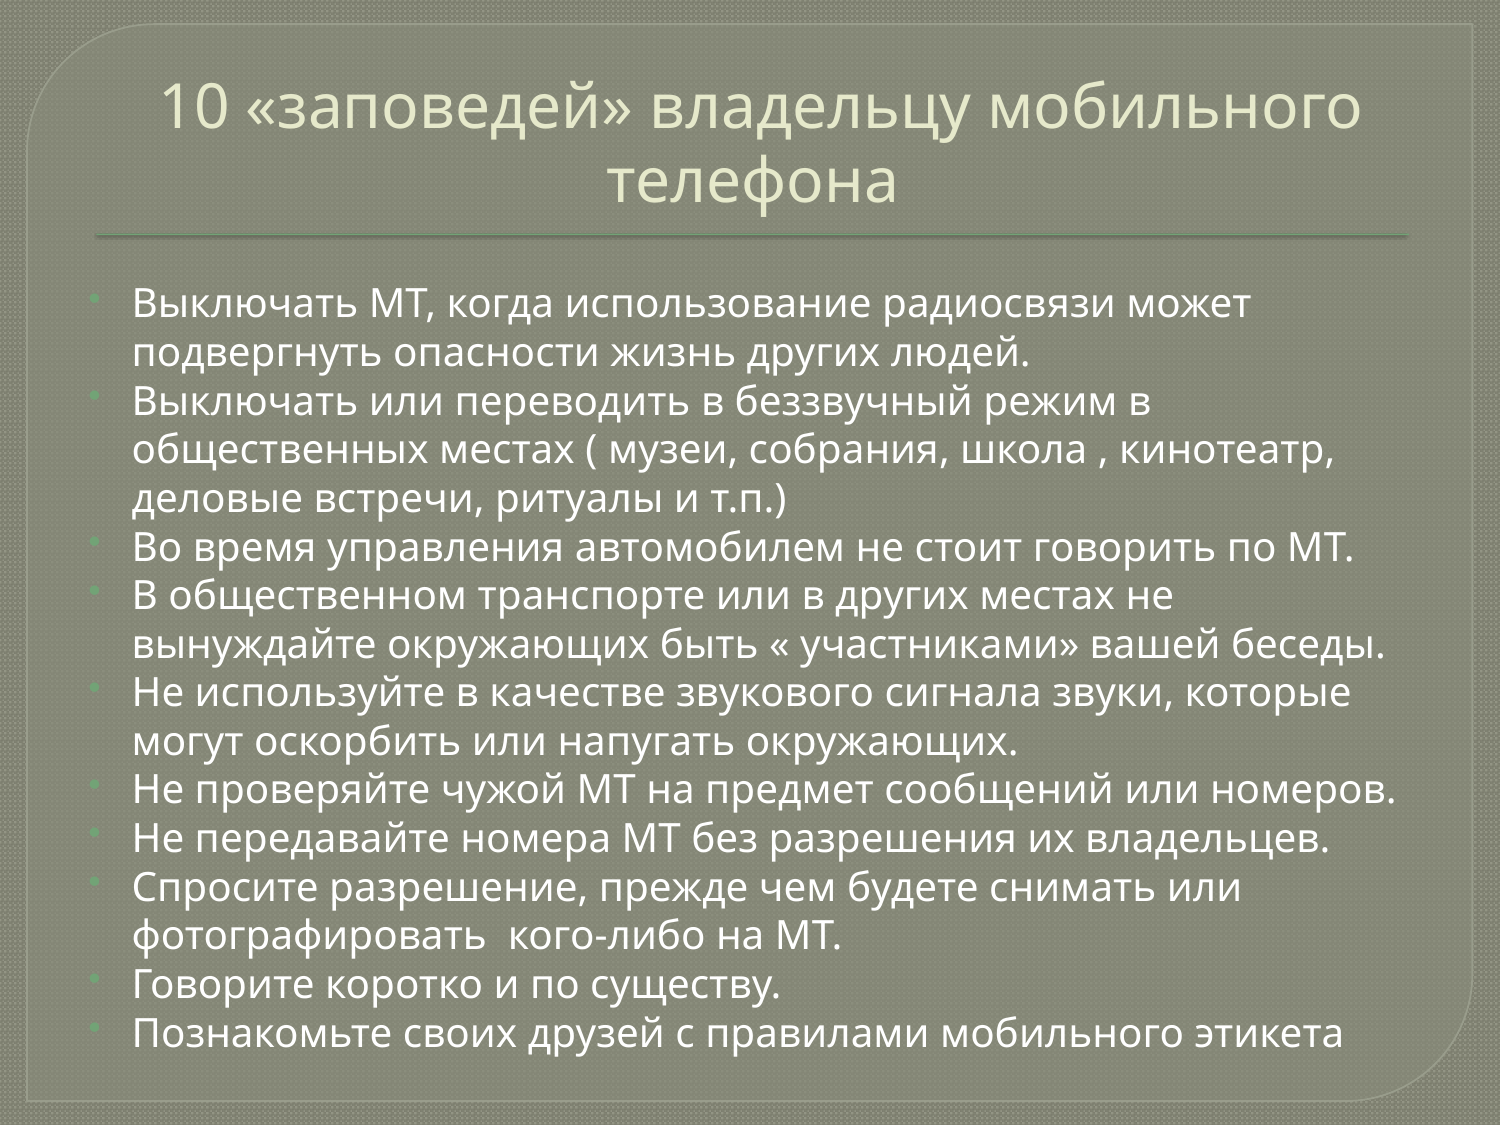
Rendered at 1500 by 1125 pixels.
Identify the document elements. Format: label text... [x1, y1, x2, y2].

title 10 «заповедей» владельцу мобильного телефона [75, 58, 1425, 223]
list Выключать МТ, когда использование радиосвязи может подвергнуть опасности жизнь других людей. Выключать или переводить в беззвучный режим в общественных местах ( музеи, собрания, школа , кинотеатр, деловые встречи, ритуалы и т.п.) Во время управления автомобилем не стоит говорить по МТ. В общественном транспорте или в других местах не вынуждайте окружающих быть « участниками» вашей беседы. Не используйте в качестве звукового сигнала звуки, которые могут оскорбить или напугать окружающих. Не проверяйте чужой МТ на предмет сообщений или номеров. Не передавайте номера МТ без разрешения их владельцев. Спросите разрешение, прежде чем будете снимать или фотографировать кого-либо на МТ. Говорите коротко и по существу. Познакомьте своих друзей с правилами мобильного этикета [75, 270, 1425, 1090]
